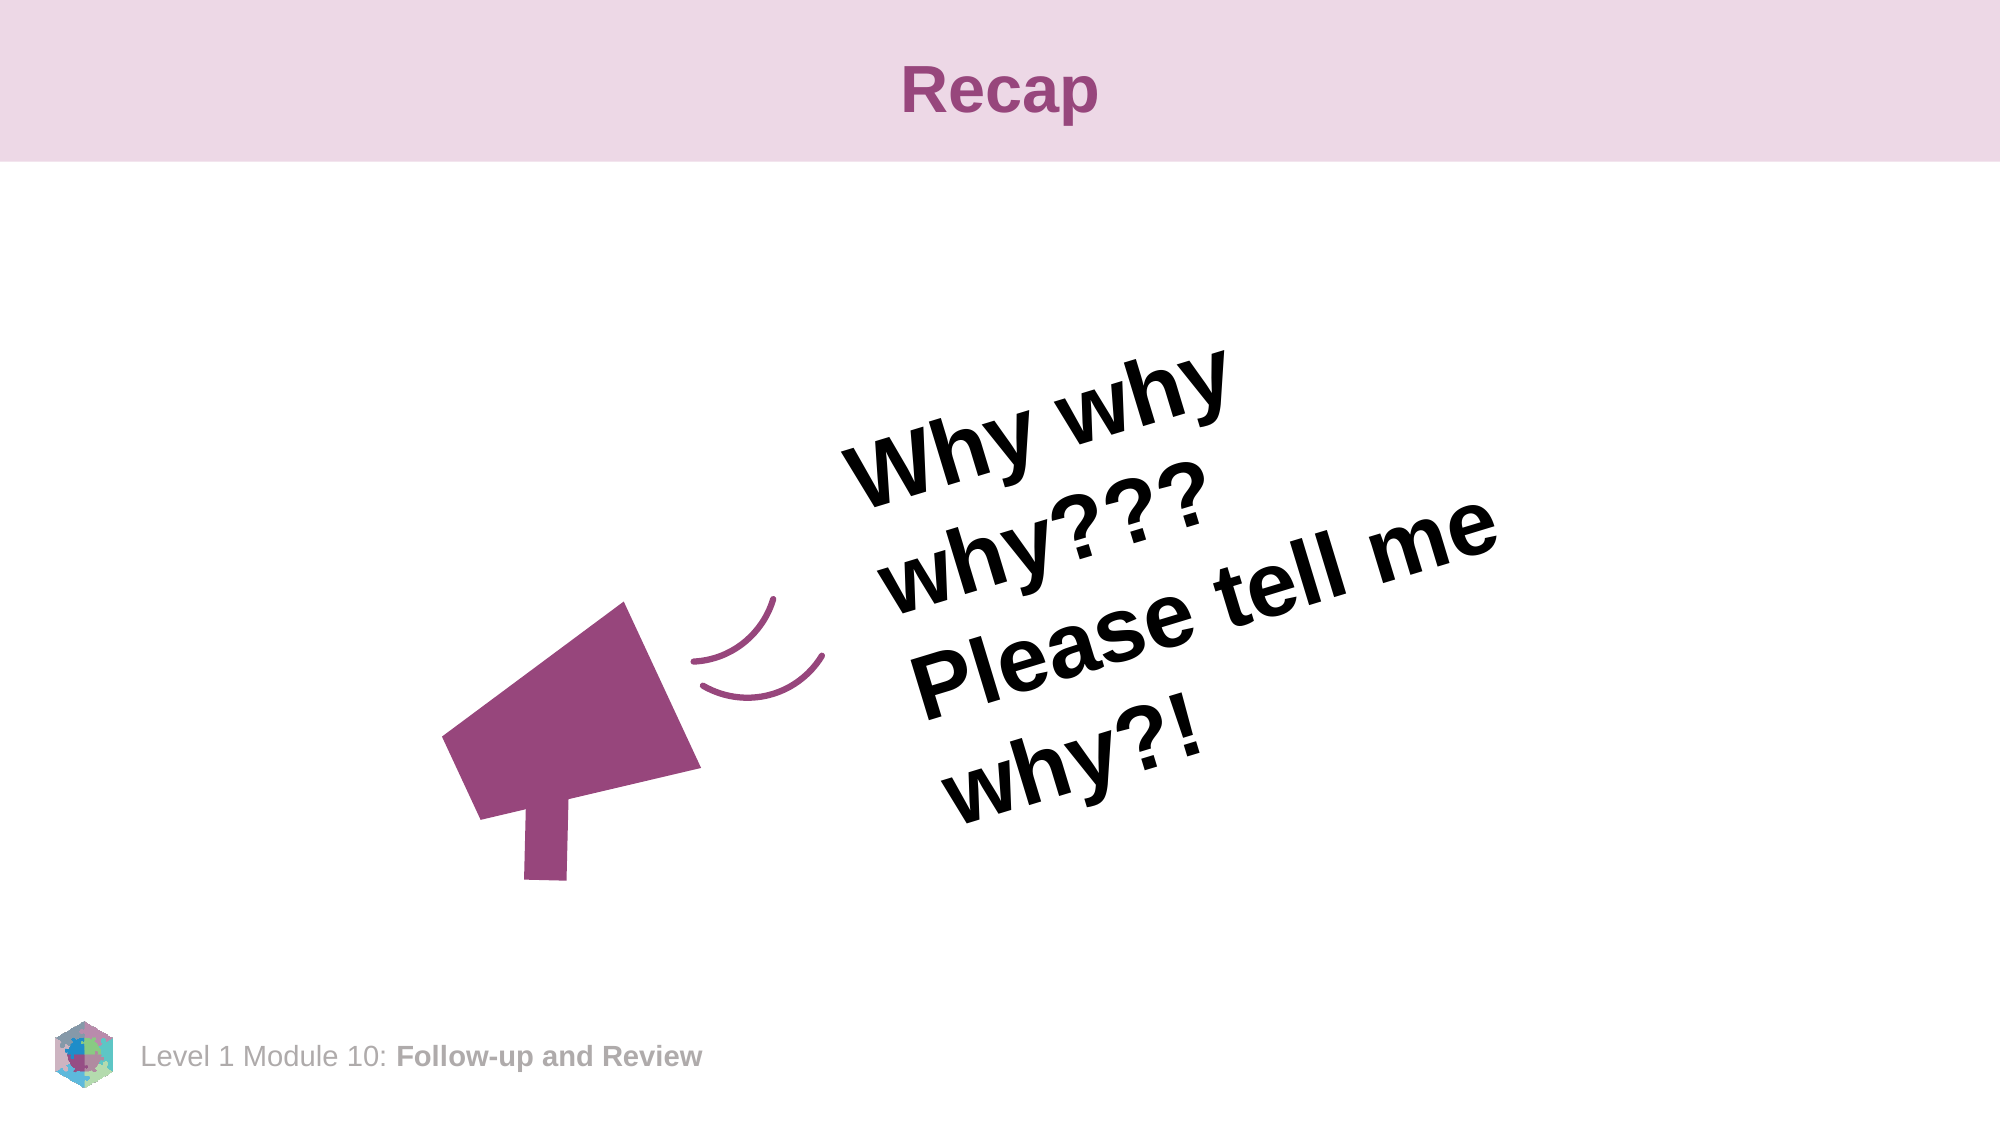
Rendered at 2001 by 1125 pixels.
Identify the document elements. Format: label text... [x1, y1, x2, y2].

picture [55, 1021, 113, 1088]
text_box Why why why??? Please tell me why?! [816, 197, 1685, 857]
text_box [431, 510, 851, 826]
title Recap [137, 19, 1863, 163]
